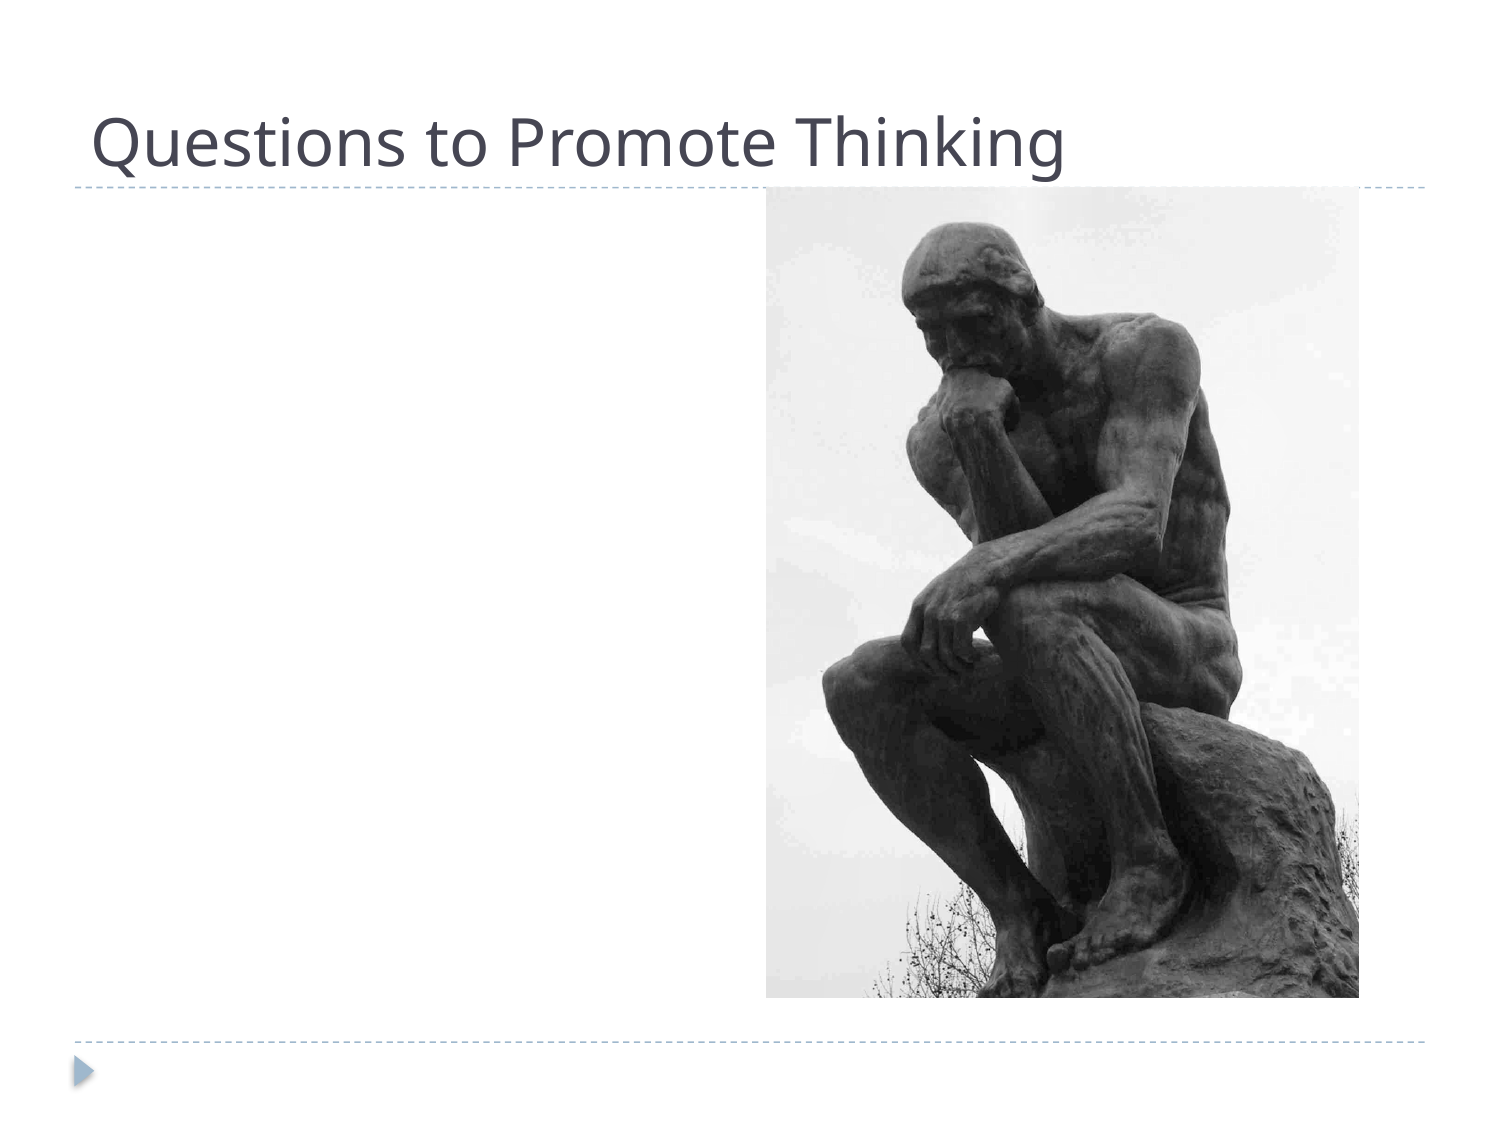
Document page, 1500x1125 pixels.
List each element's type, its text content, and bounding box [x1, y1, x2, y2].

title Questions to Promote Thinking [74, 24, 1426, 188]
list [387, 187, 1500, 998]
